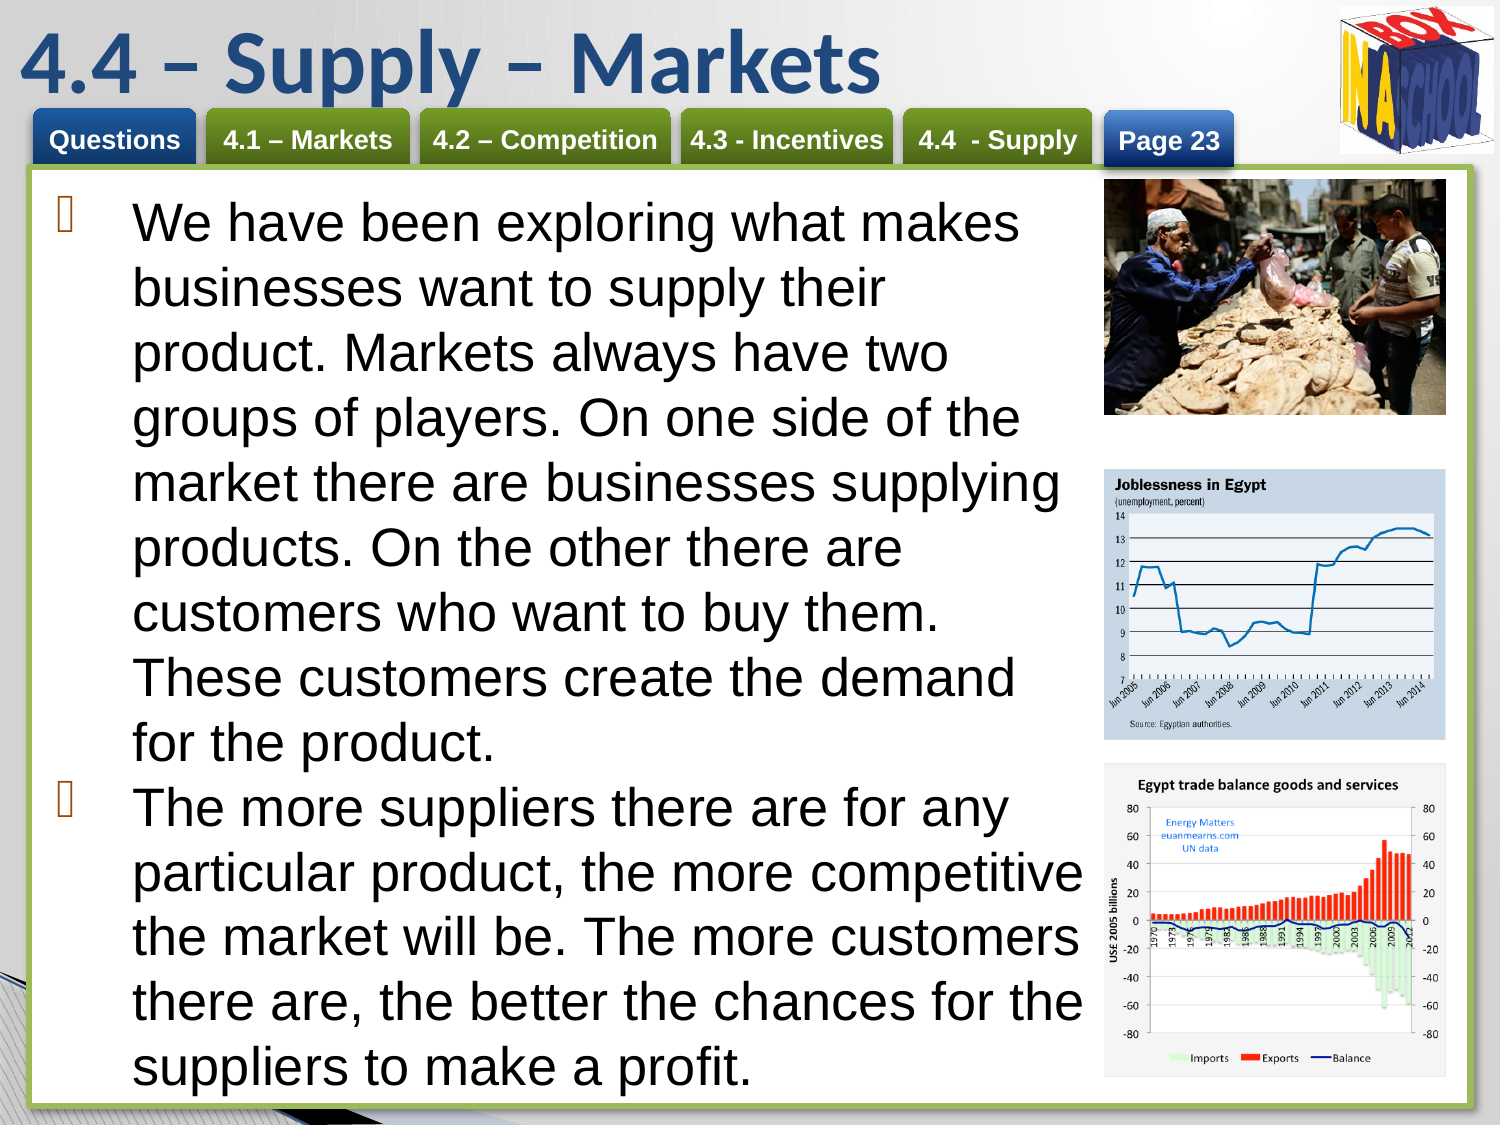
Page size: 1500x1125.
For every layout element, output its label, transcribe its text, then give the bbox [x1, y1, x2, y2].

picture [1340, 6, 1495, 154]
title 4.4 – Supply – Markets [5, 11, 1270, 102]
picture [1104, 469, 1446, 740]
text_box We have been exploring what makes businesses want to supply their product. Markets always have two groups of players. On one side of the market there are businesses supplying products. On the other there are customers who want to buy them. These customers create the demand for the product. The more suppliers there are for any particular product, the more competitive the market will be. The more customers there are, the better the chances for the suppliers to make a profit. [41, 179, 1105, 1104]
text_box Page 23 [1104, 109, 1235, 167]
picture [281, 1114, 303, 1125]
picture [1104, 178, 1446, 415]
picture [1104, 762, 1446, 1077]
